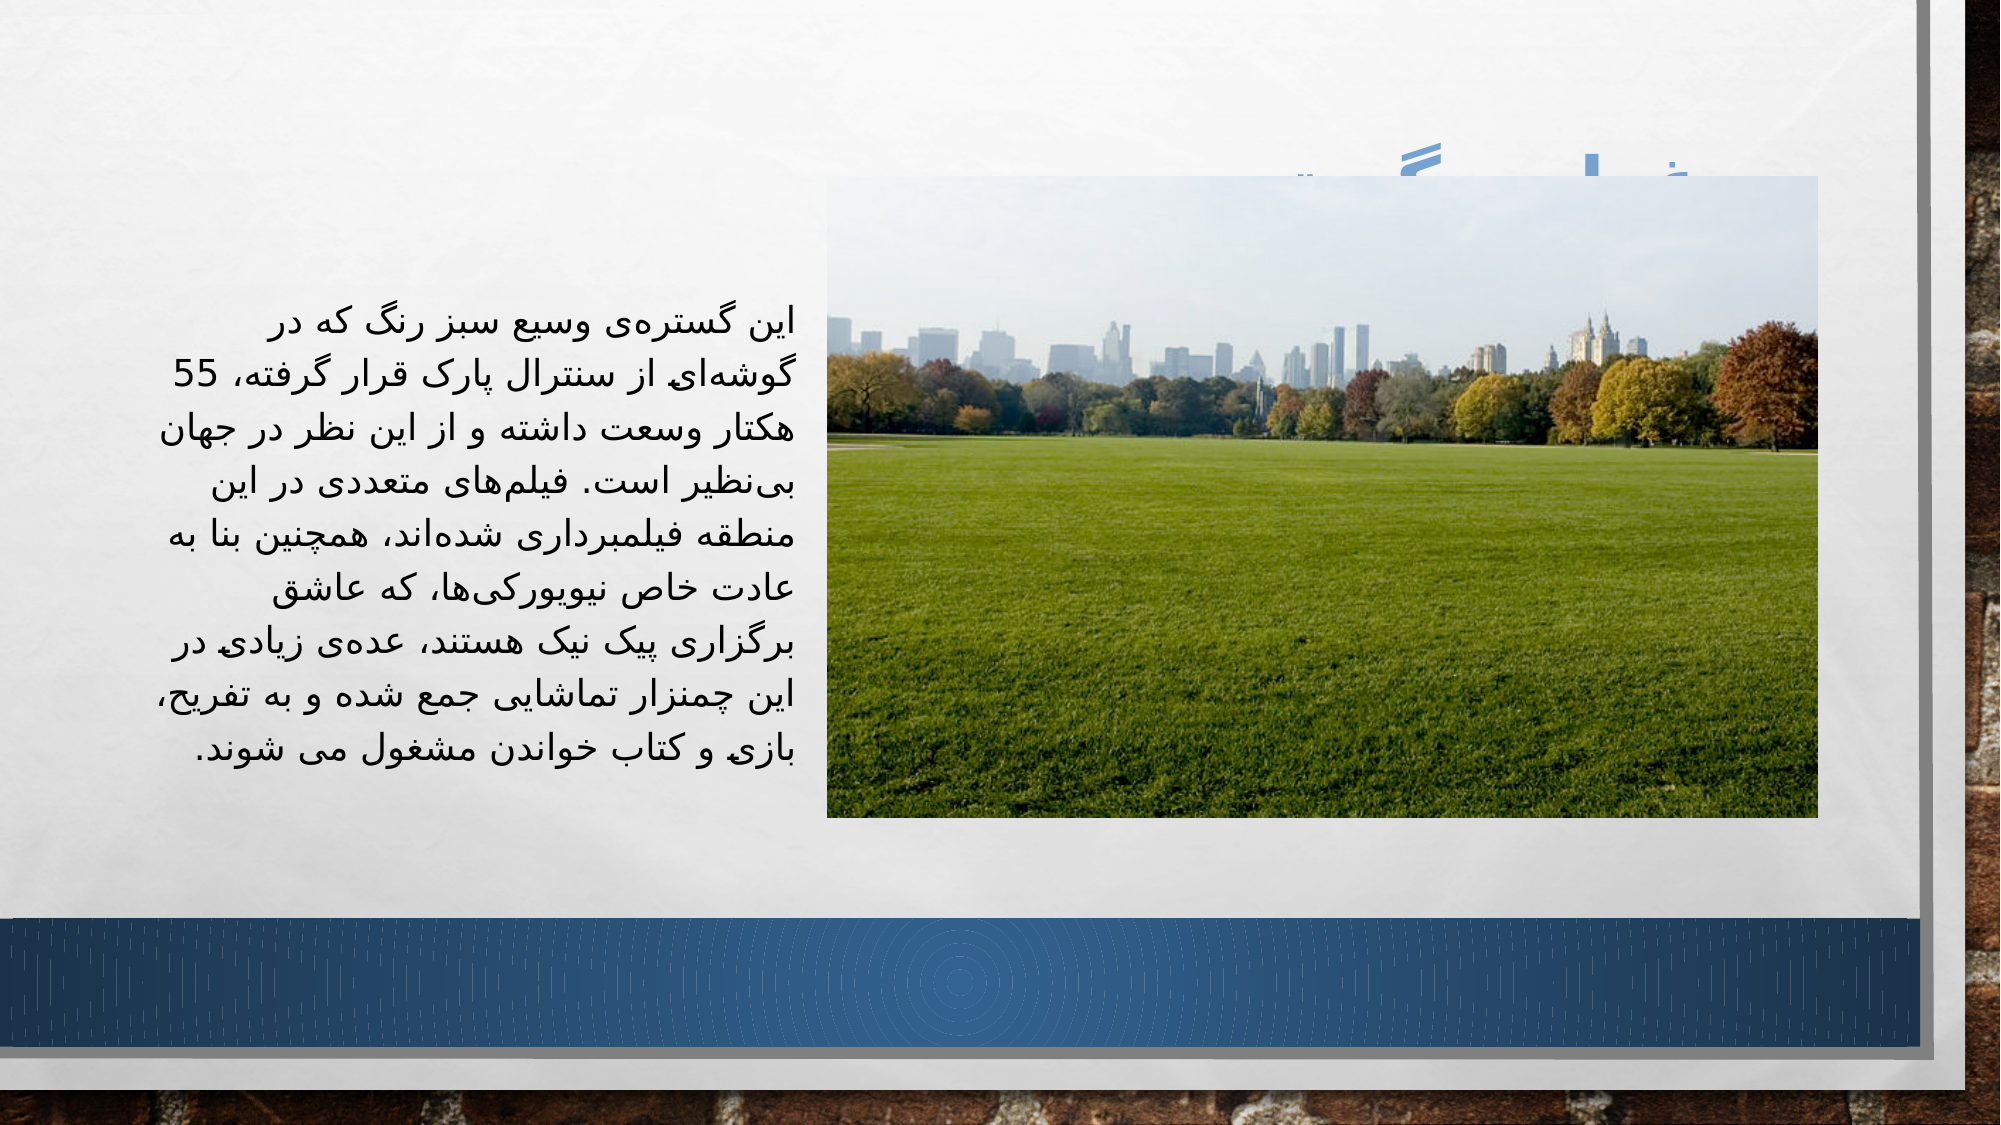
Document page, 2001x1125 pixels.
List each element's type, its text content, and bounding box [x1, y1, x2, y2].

title مرغزاری گسترده [1140, 66, 1818, 176]
picture [0, 0, 2000, 1125]
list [827, 176, 1818, 818]
list این گستره‌ی وسیع سبز رنگ که در گوشه‌ای از سنترال پارک قرار گرفته، 55 هکتار وسعت داشته و از این نظر در جهان بی‌نظیر است. فیلم‌های متعددی در این منطقه فیلمبرداری شده‌اند، همچنین بنا به عادت خاص نیویورکی‌ها، که عاشق برگزاری پیک نیک هستند، عده‌ی زیادی در این چمنزار تماشایی جمع شده و به تفریح، بازی و کتاب خواندن مشغول می شوند. [132, 279, 812, 831]
